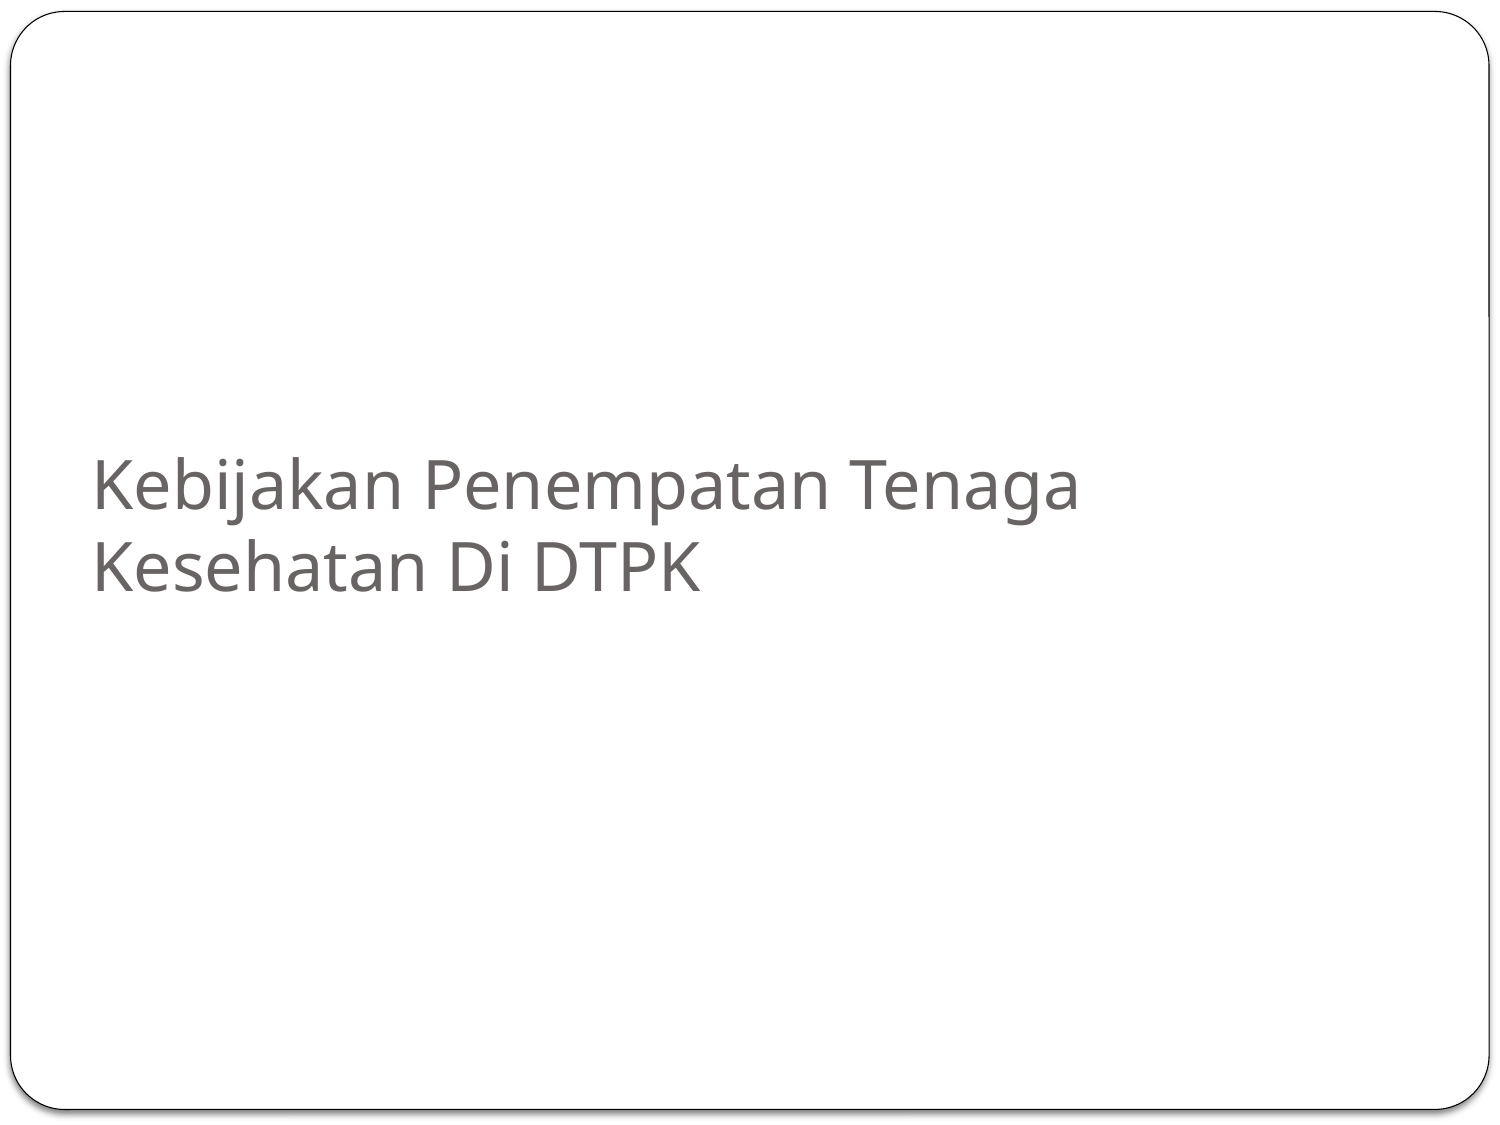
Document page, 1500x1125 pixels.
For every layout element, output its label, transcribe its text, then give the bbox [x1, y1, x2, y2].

title Kebijakan Penempatan Tenaga Kesehatan Di DTPK [76, 432, 1427, 621]
